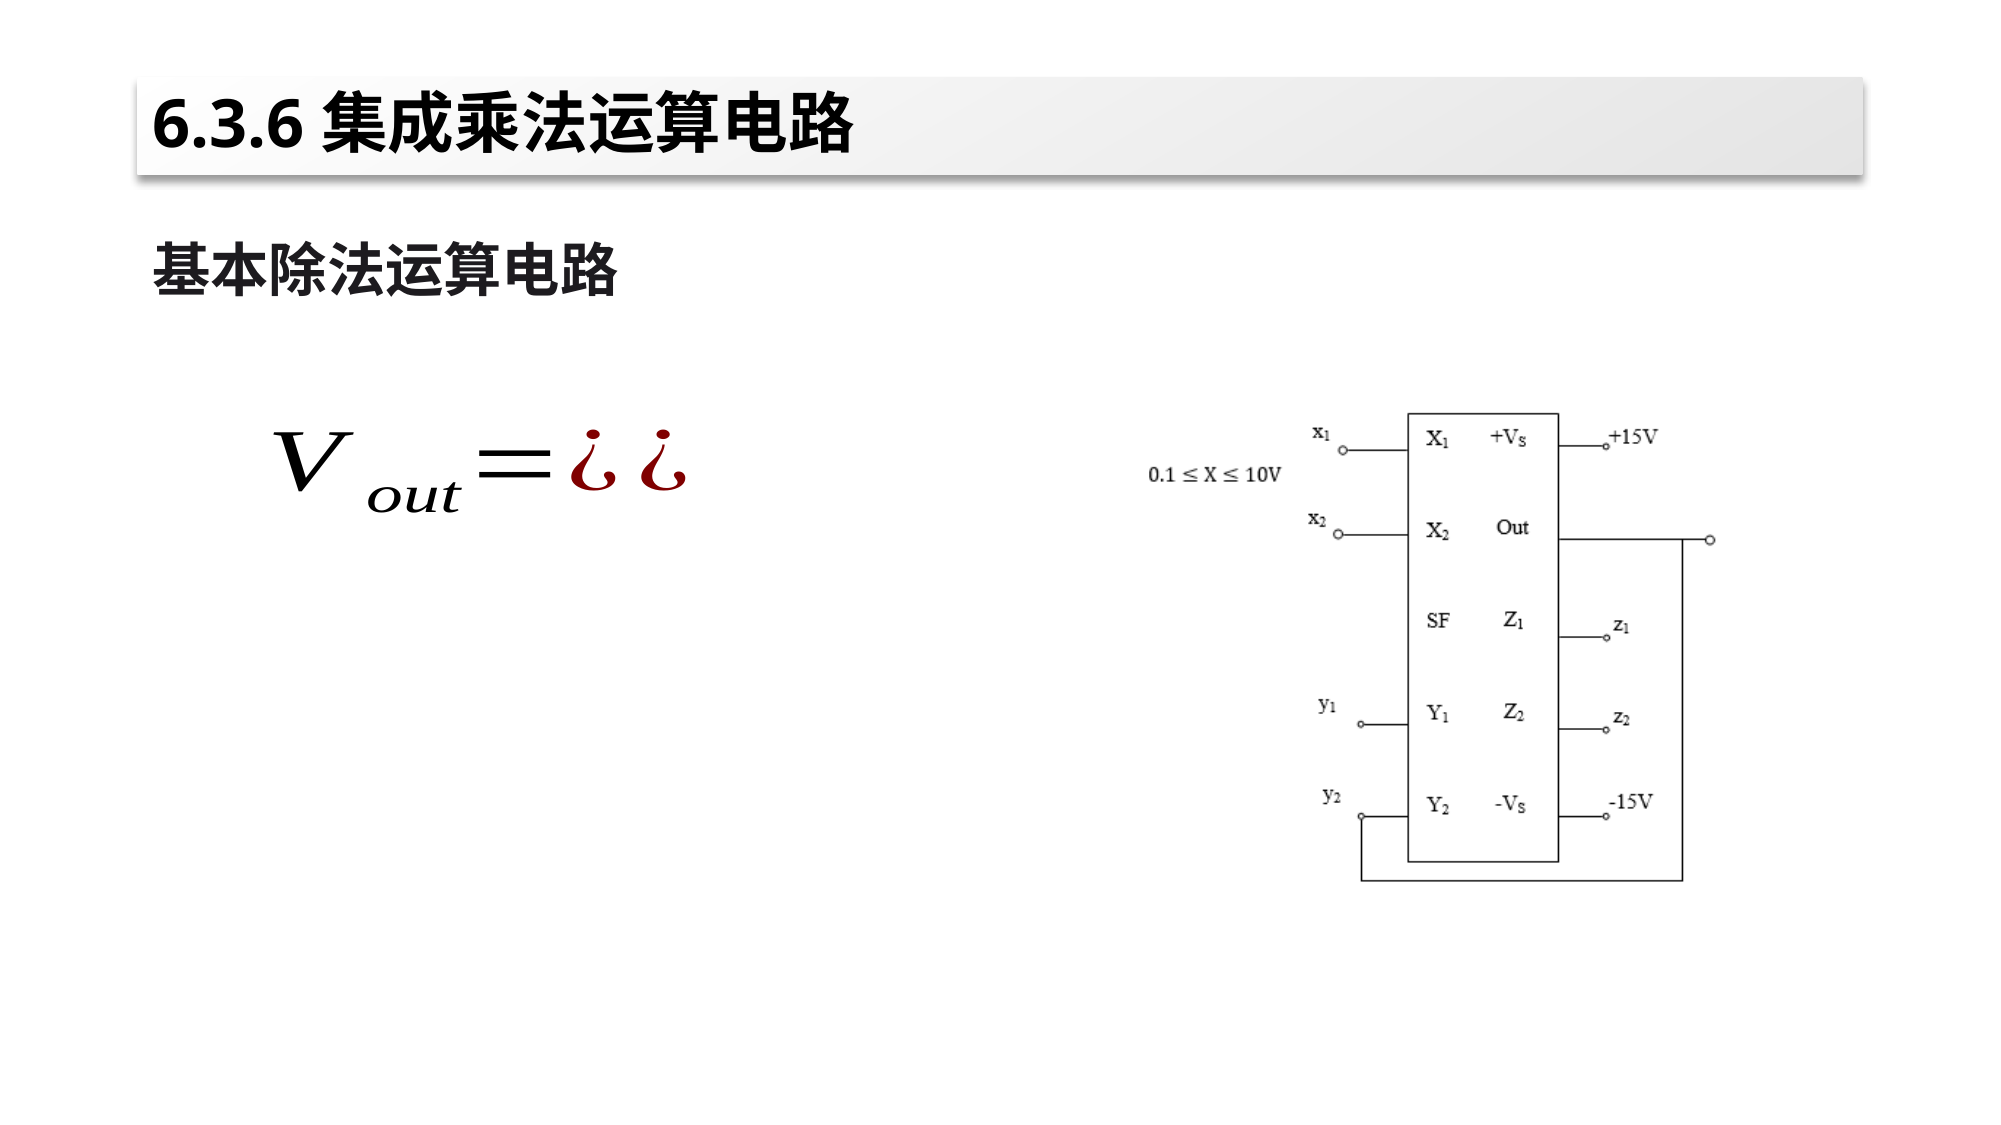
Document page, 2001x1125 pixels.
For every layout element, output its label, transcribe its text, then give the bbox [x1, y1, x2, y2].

title 6.3.6集成乘法运算电路 [137, 77, 1863, 175]
picture [1132, 387, 1734, 892]
list 基本除法运算电路 [137, 191, 1863, 1014]
